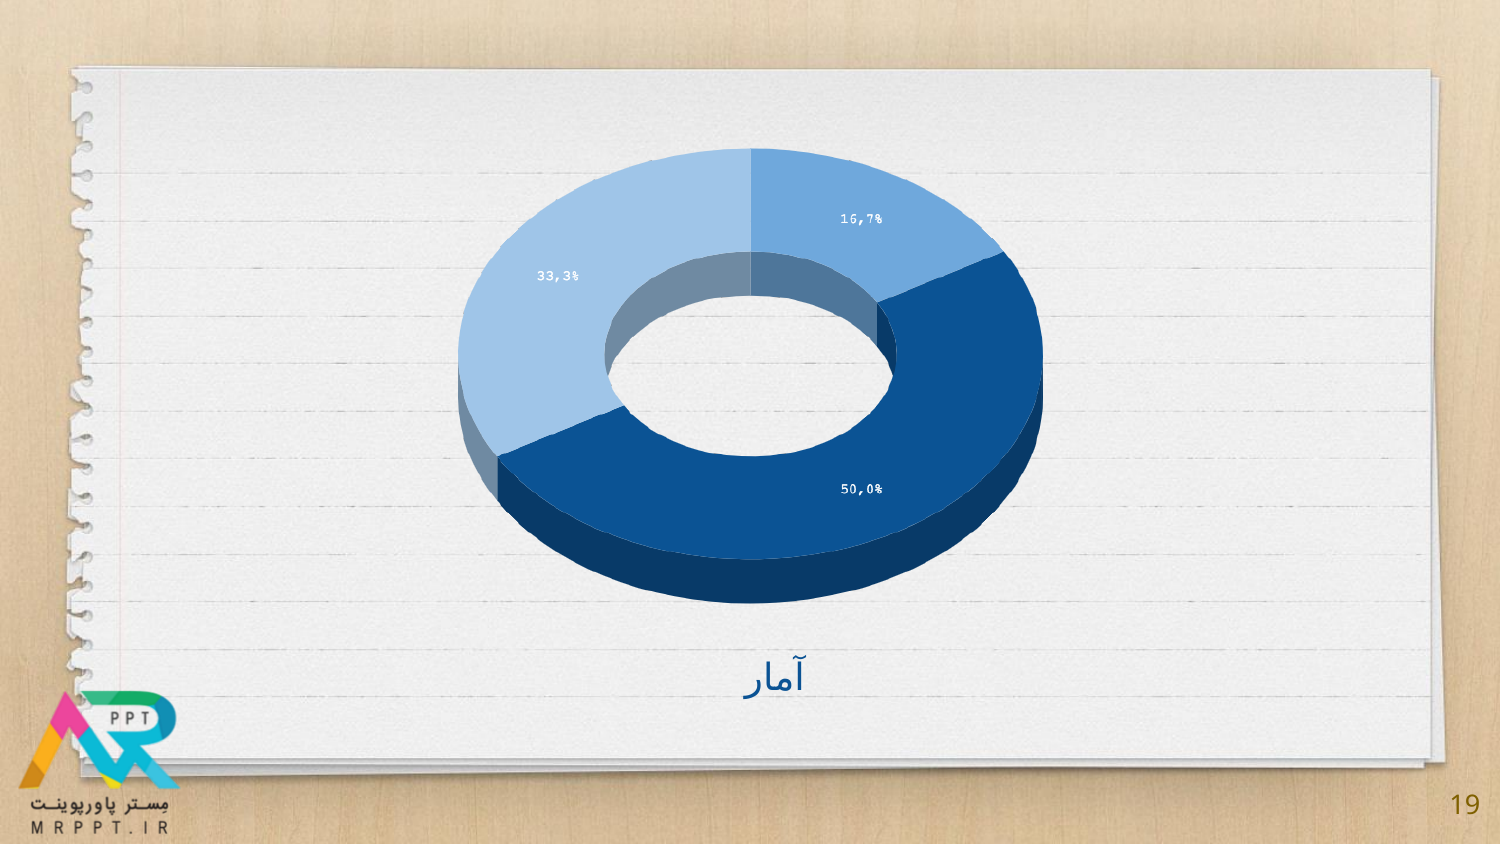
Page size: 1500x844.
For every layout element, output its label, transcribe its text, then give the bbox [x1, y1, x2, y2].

list آمار [151, 635, 1399, 721]
slide_number 19 [1429, 767, 1500, 844]
picture [0, 0, 1500, 844]
